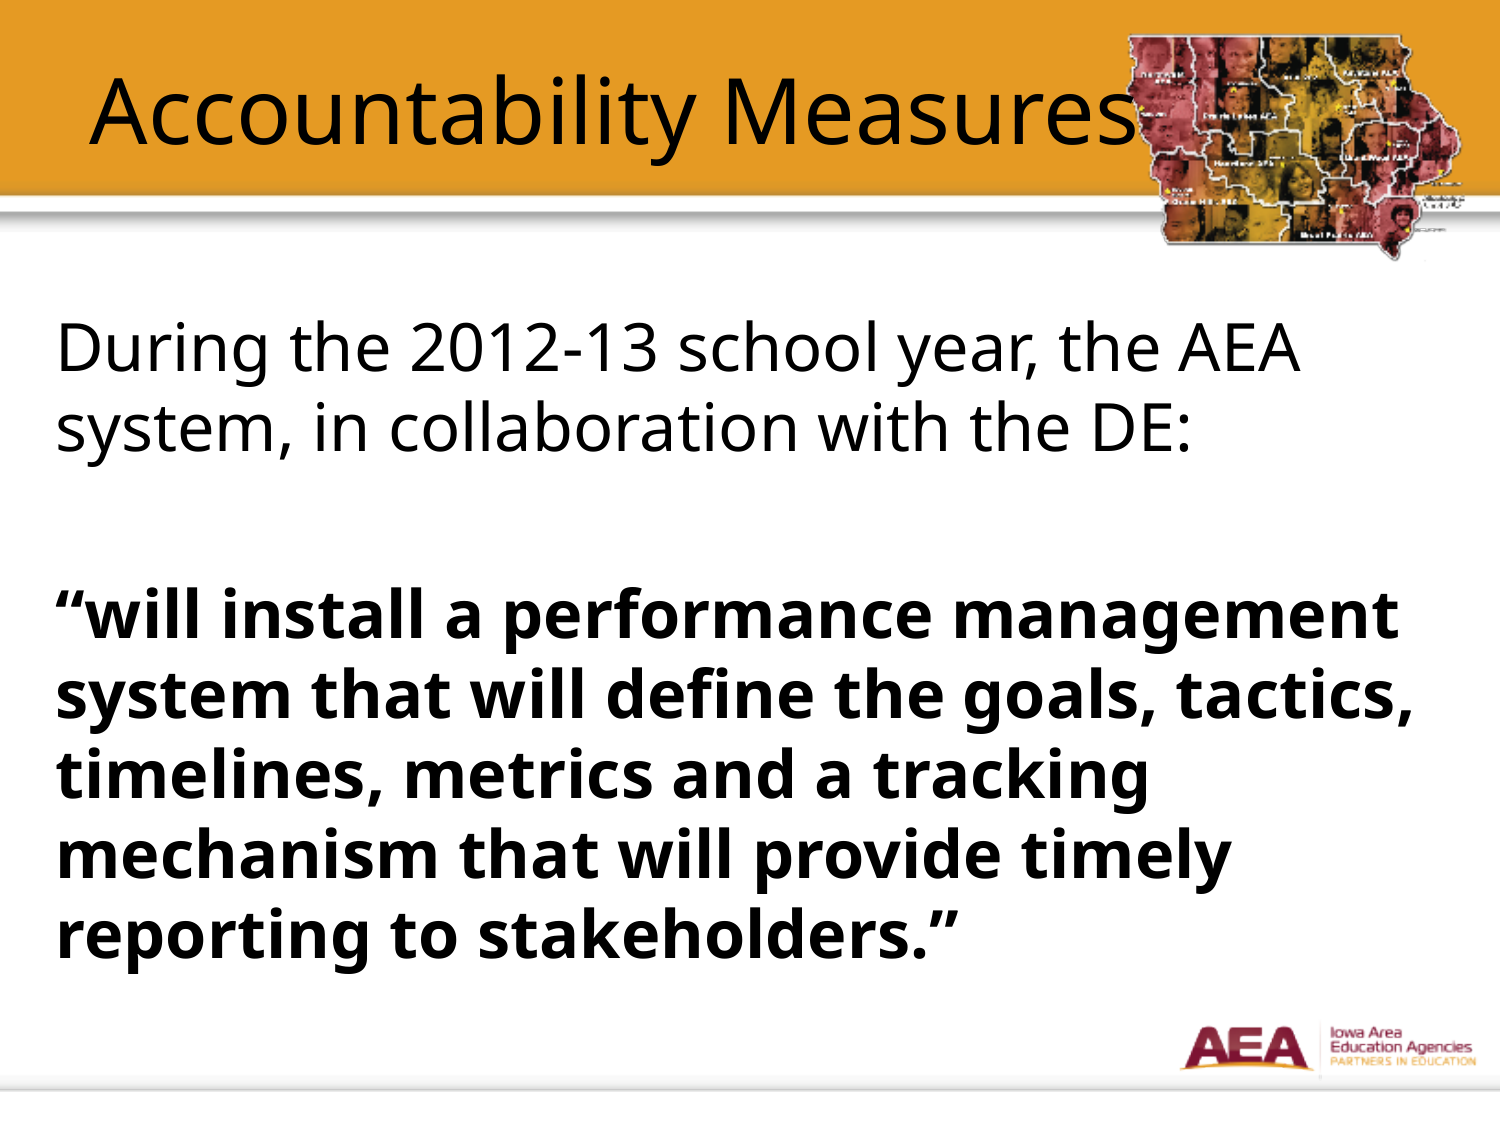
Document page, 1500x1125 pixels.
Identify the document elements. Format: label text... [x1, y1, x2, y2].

title Accountability Measures [75, 45, 1425, 233]
picture [0, 0, 1500, 1125]
list During the 2012-13 school year, the AEA system, in collaboration with the DE: “will install a performance management system that will define the goals, tactics, timelines, metrics and a tracking mechanism that will provide timely reporting to stakeholders.” [40, 297, 1462, 1019]
